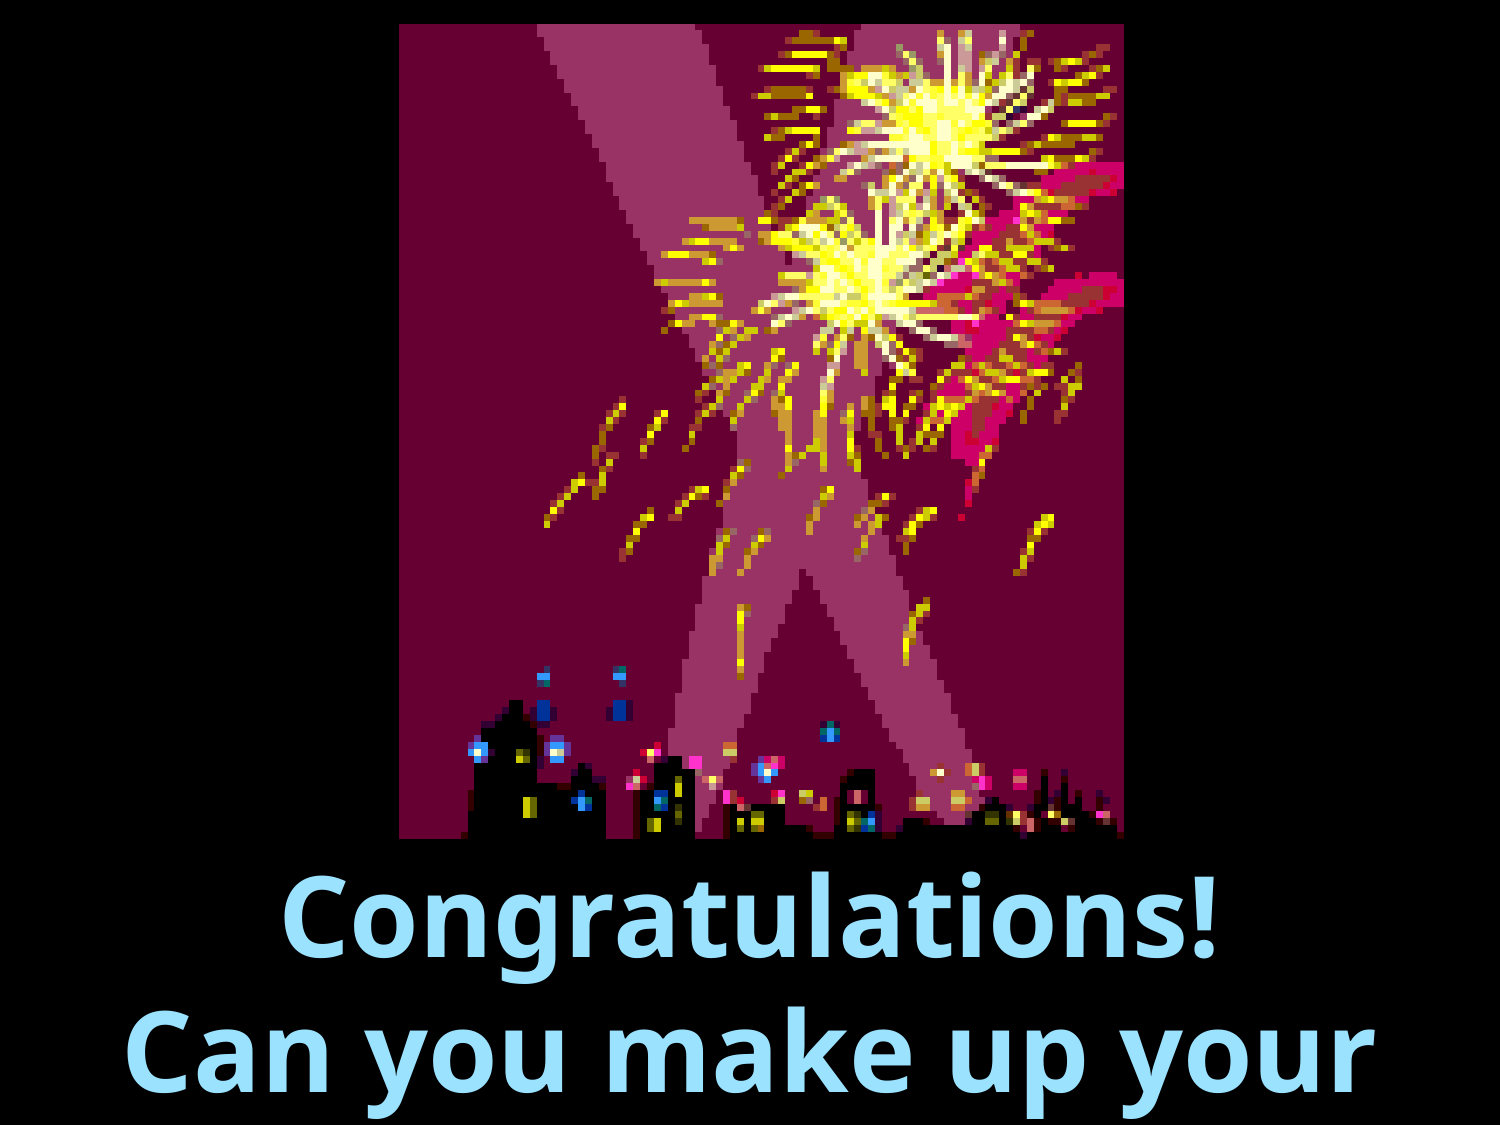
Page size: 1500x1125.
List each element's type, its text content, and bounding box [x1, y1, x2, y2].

text_box Congratulations! Can you make up your own interactive quiz? [0, 837, 1500, 1125]
picture [399, 24, 1124, 839]
